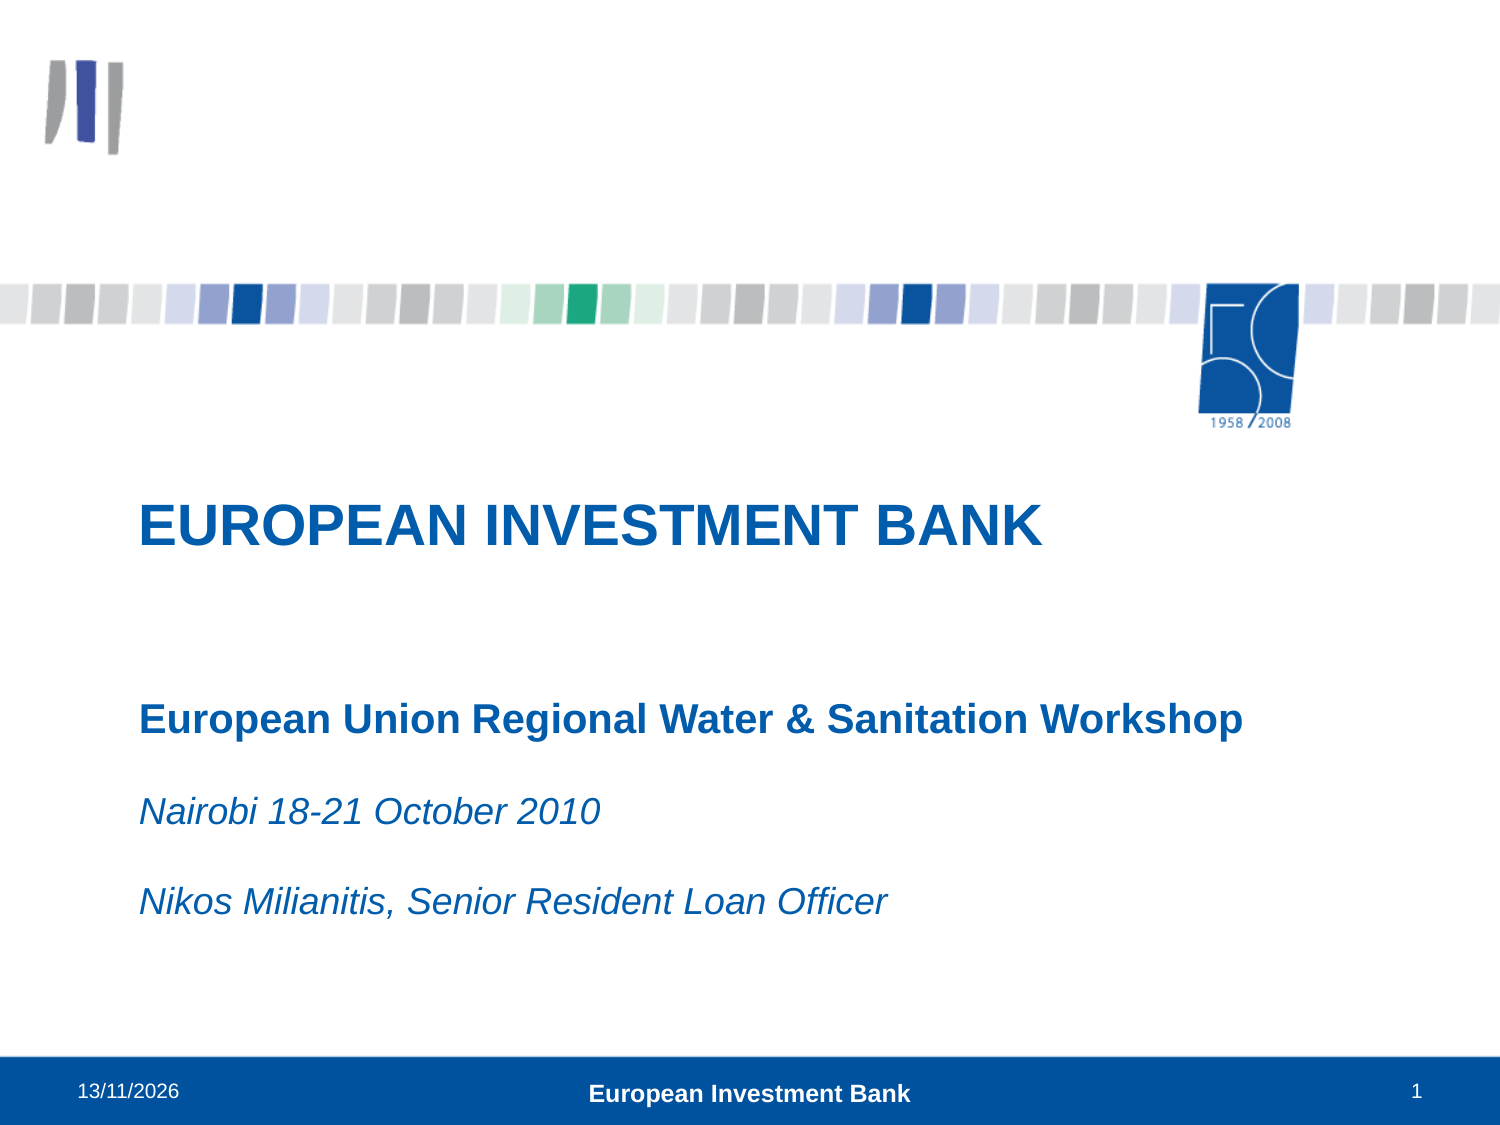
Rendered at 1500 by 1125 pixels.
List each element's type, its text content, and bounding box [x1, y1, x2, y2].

picture [0, 0, 1500, 1125]
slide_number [62, 1070, 226, 1125]
footer European Investment Bank [229, 1070, 1271, 1125]
title EUROPEAN INVESTMENT BANK European Union Regional Water & Sanitation Workshop Nairobi 18-21 October 2010 Nikos Milianitis, Senior Resident Loan Officer [123, 479, 1400, 917]
slide_number 1 [1274, 1070, 1438, 1125]
